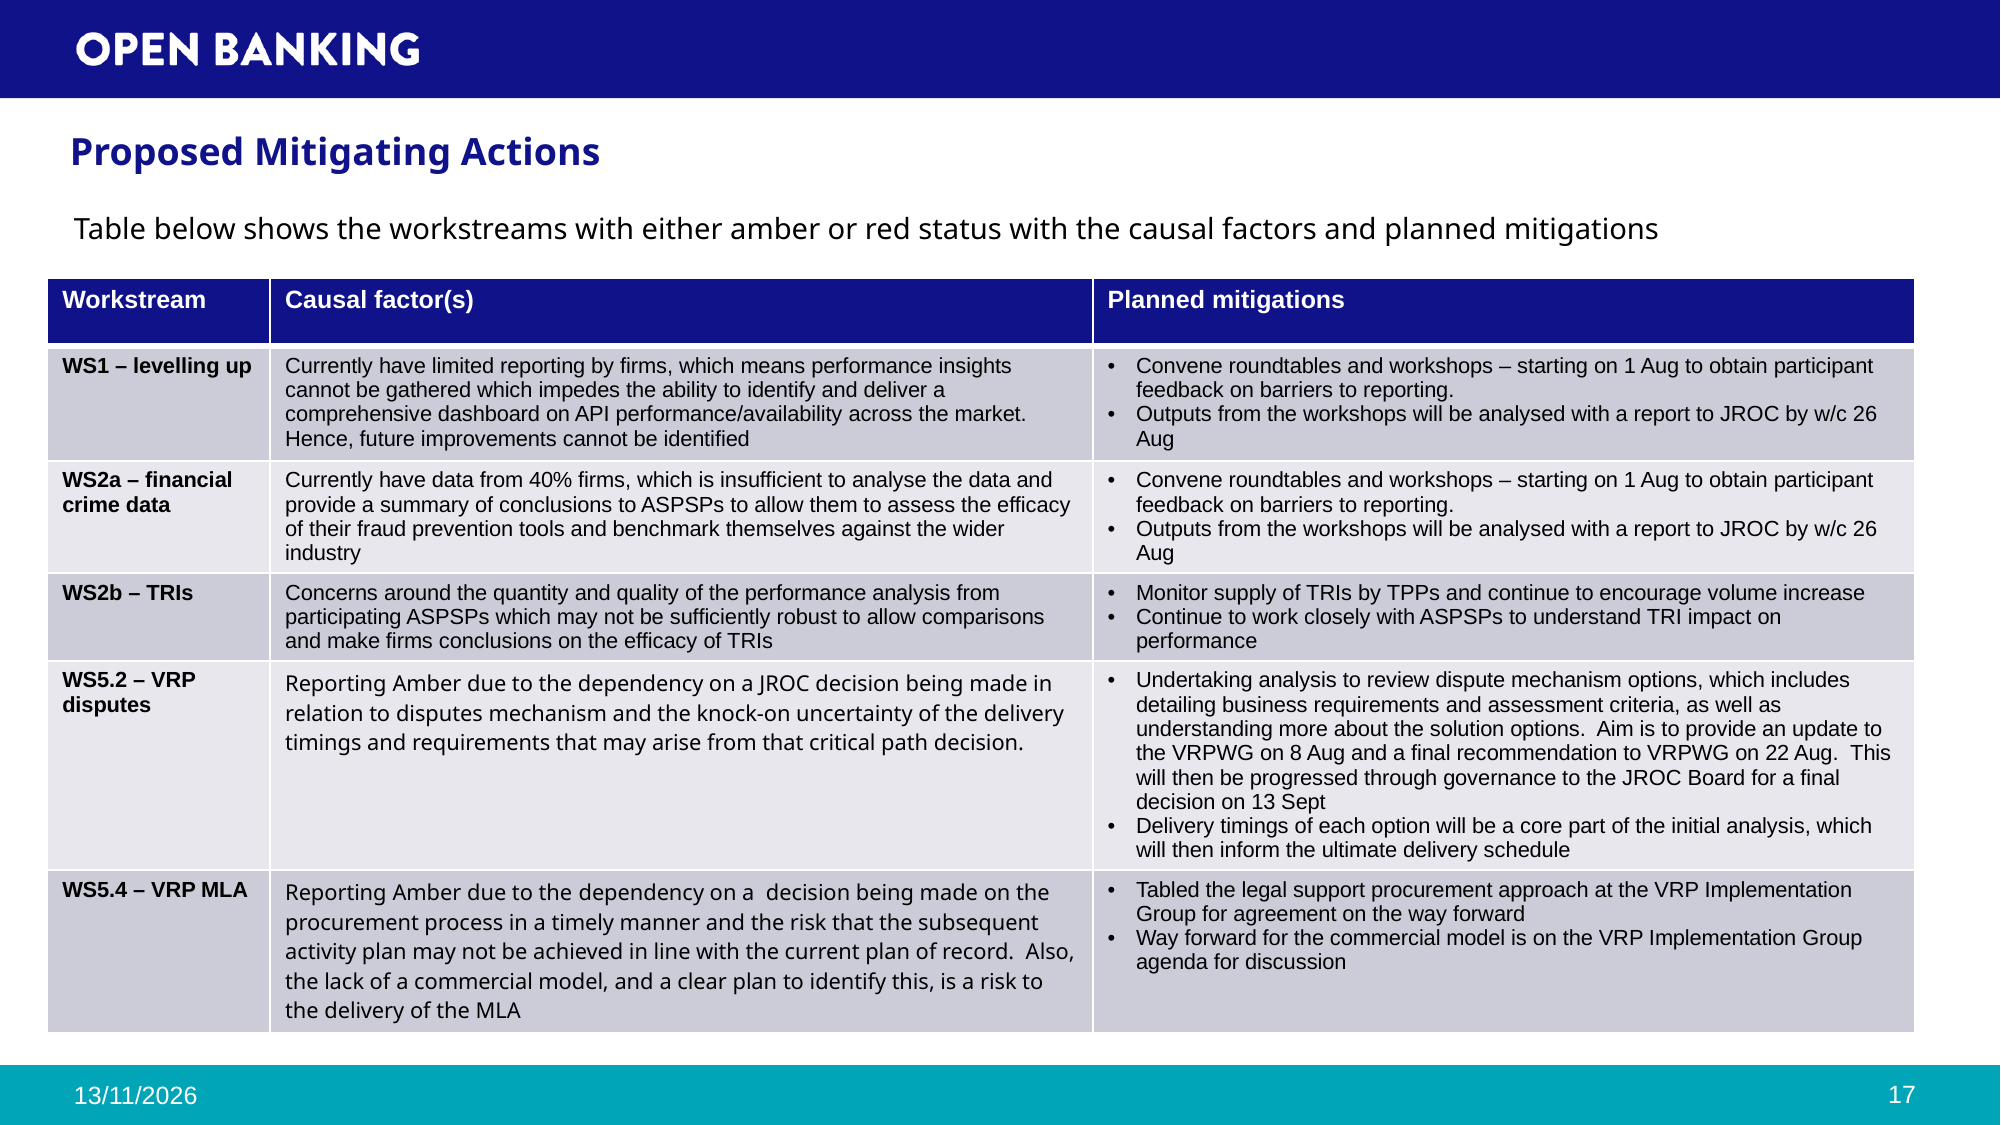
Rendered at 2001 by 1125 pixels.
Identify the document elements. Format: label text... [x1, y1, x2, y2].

table_cell WS1 – levelling up [48, 349, 269, 460]
table_header Planned mitigations [1094, 279, 1914, 343]
table_cell Convene roundtables and workshops – starting on 1 Aug to obtain participant feedback on barriers to reporting. Outputs from the workshops will be analysed with a report to JROC by w/c 26 Aug [1094, 349, 1914, 460]
table_cell Reporting Amber due to the dependency on a decision being made on the procurement process in a timely manner and the risk that the subsequent activity plan may not be achieved in line with the current plan of record. Also, the lack of a commercial model, and a clear plan to identify this, is a risk to the delivery of the MLA [271, 871, 1092, 1032]
table_cell Concerns around the quantity and quality of the performance analysis from participating ASPSPs which may not be sufficiently robust to allow comparisons and make firms conclusions on the efficacy of TRIs [271, 574, 1092, 660]
table_header Workstream [48, 279, 269, 343]
table_cell Monitor supply of TRIs by TPPs and continue to encourage volume increase Continue to work closely with ASPSPs to understand TRI impact on performance [1094, 574, 1914, 660]
table_cell Currently have limited reporting by firms, which means performance insights cannot be gathered which impedes the ability to identify and deliver a comprehensive dashboard on API performance/availability across the market. Hence, future improvements cannot be identified [271, 349, 1092, 460]
table_cell Undertaking analysis to review dispute mechanism options, which includes detailing business requirements and assessment criteria, as well as understanding more about the solution options. Aim is to provide an update to the VRPWG on 8 Aug and a final recommendation to VRPWG on 22 Aug. This will then be progressed through governance to the JROC Board for a final decision on 13 Sept Delivery timings of each option will be a core part of the initial analysis, which will then inform the ultimate delivery schedule [1094, 662, 1914, 869]
table_cell WS2b – TRIs [48, 574, 269, 660]
footer [662, 1064, 1338, 1124]
table_cell Reporting Amber due to the dependency on a JROC decision being made in relation to disputes mechanism and the knock-on uncertainty of the delivery timings and requirements that may arise from that critical path decision. [271, 662, 1092, 869]
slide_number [59, 1065, 509, 1125]
table_cell WS5.4 – VRP MLA [48, 871, 269, 1032]
picture [43, 0, 452, 99]
table_cell WS2a – financial crime data [48, 462, 269, 572]
table_cell WS5.2 – VRP disputes [48, 662, 269, 869]
list Table below shows the workstreams with either amber or red status with the causal factors and planned mitigations [59, 206, 1936, 289]
table_header Causal factor(s) [271, 279, 1092, 343]
slide_number 17 [1412, 1064, 1932, 1124]
table_cell Tabled the legal support procurement approach at the VRP Implementation Group for agreement on the way forward Way forward for the commercial model is on the VRP Implementation Group agenda for discussion [1094, 871, 1914, 1032]
title Proposed Mitigating Actions [54, 125, 1629, 207]
table_cell Currently have data from 40% firms, which is insufficient to analyse the data and provide a summary of conclusions to ASPSPs to allow them to assess the efficacy of their fraud prevention tools and benchmark themselves against the wider industry [271, 462, 1092, 572]
table_cell Convene roundtables and workshops – starting on 1 Aug to obtain participant feedback on barriers to reporting. Outputs from the workshops will be analysed with a report to JROC by w/c 26 Aug [1094, 462, 1914, 572]
